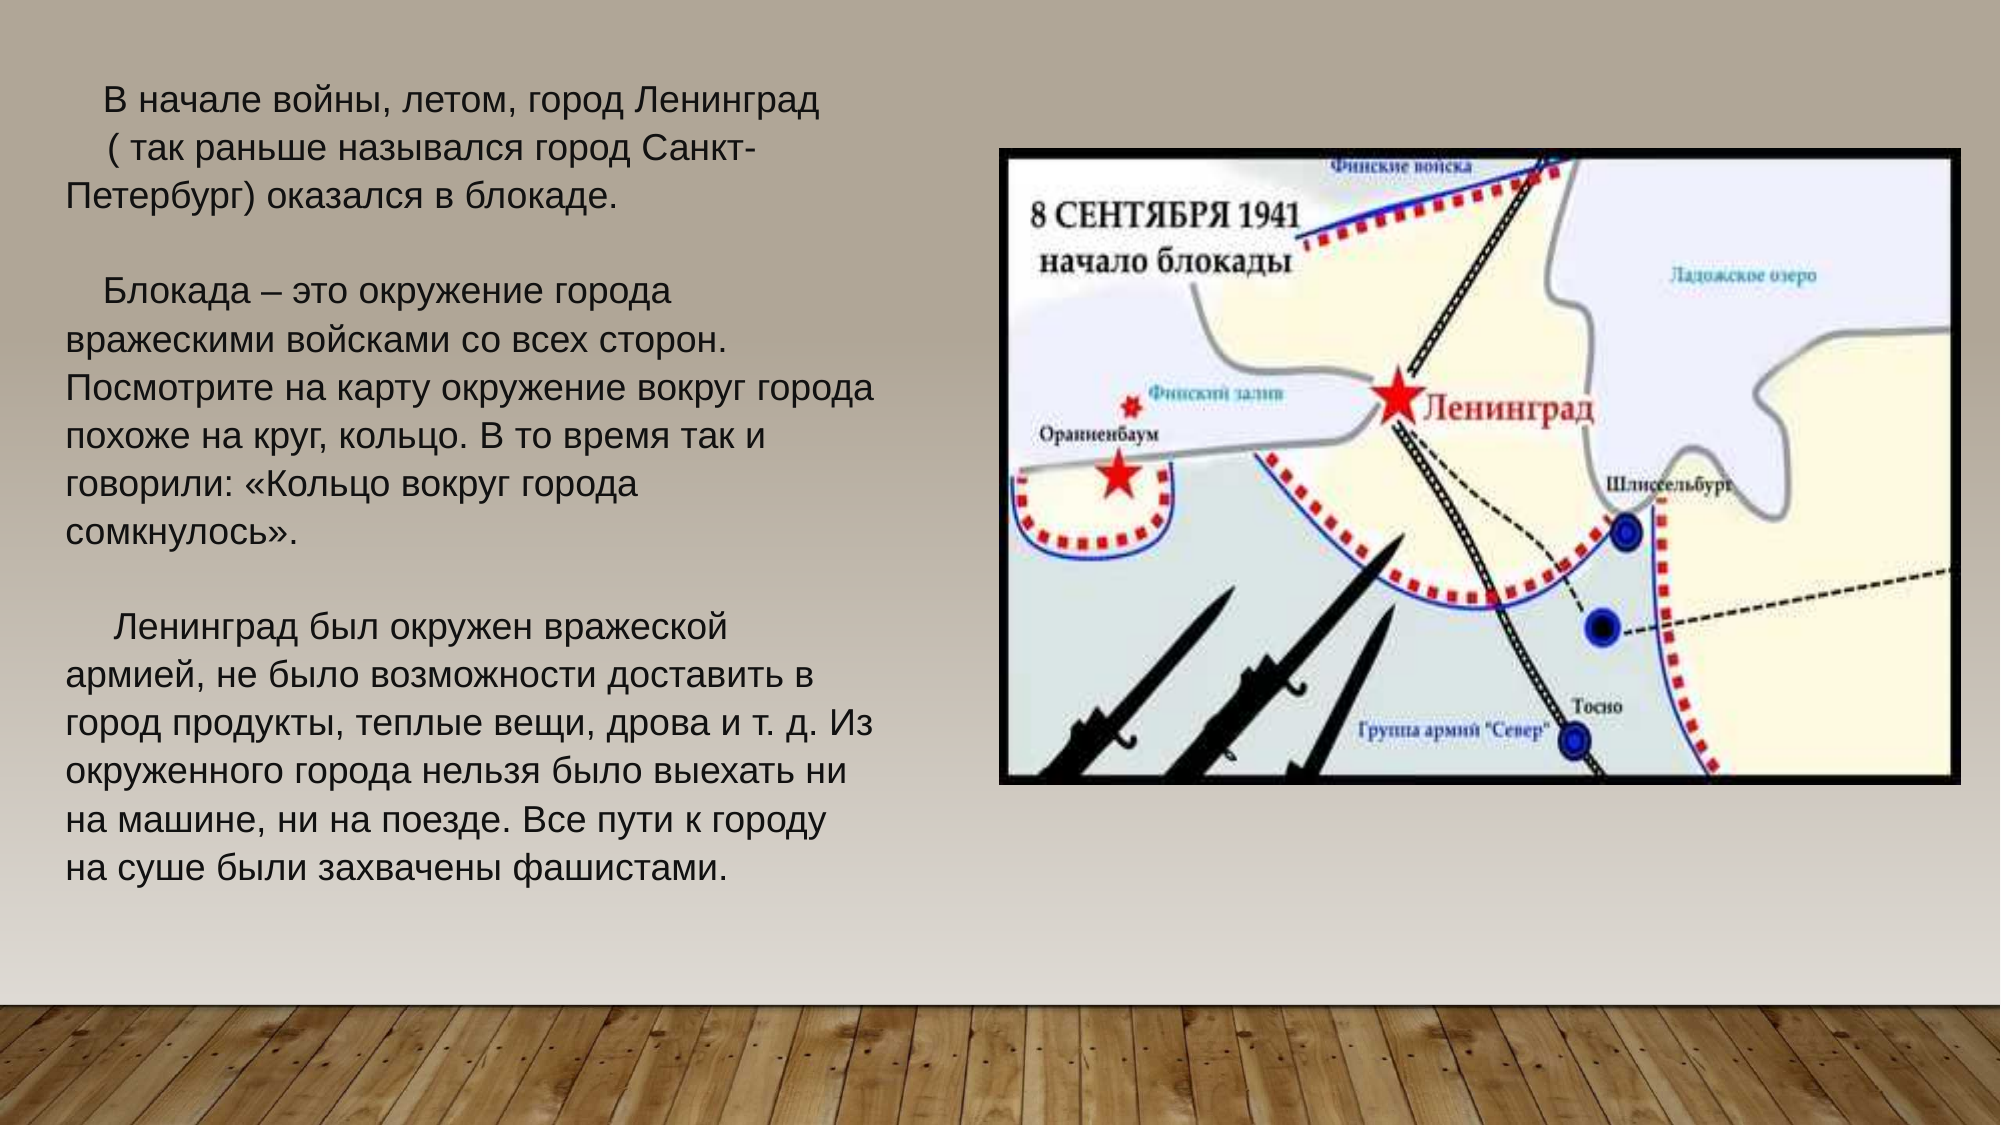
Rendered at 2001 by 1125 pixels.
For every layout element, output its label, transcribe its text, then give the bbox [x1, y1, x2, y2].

text_box В начале войны, летом, город Ленинград ( так раньше назывался город Санкт-Петербург) оказался в блокаде. Блокада – это окружение города вражескими войсками со всех сторон. Посмотрите на карту окружение вокруг города похоже на круг, кольцо. В то время так и говорили: «Кольцо вокруг города сомкнулось». Ленинград был окружен вражеской армией, не было возможности доставить в город продукты, теплые вещи, дрова и т. д. Из окруженного города нельзя было выехать ни на машине, ни на поезде. Все пути к городу на суше были захвачены фашистами. [50, 64, 892, 1064]
picture [999, 148, 1961, 785]
picture [0, 1005, 2000, 1125]
